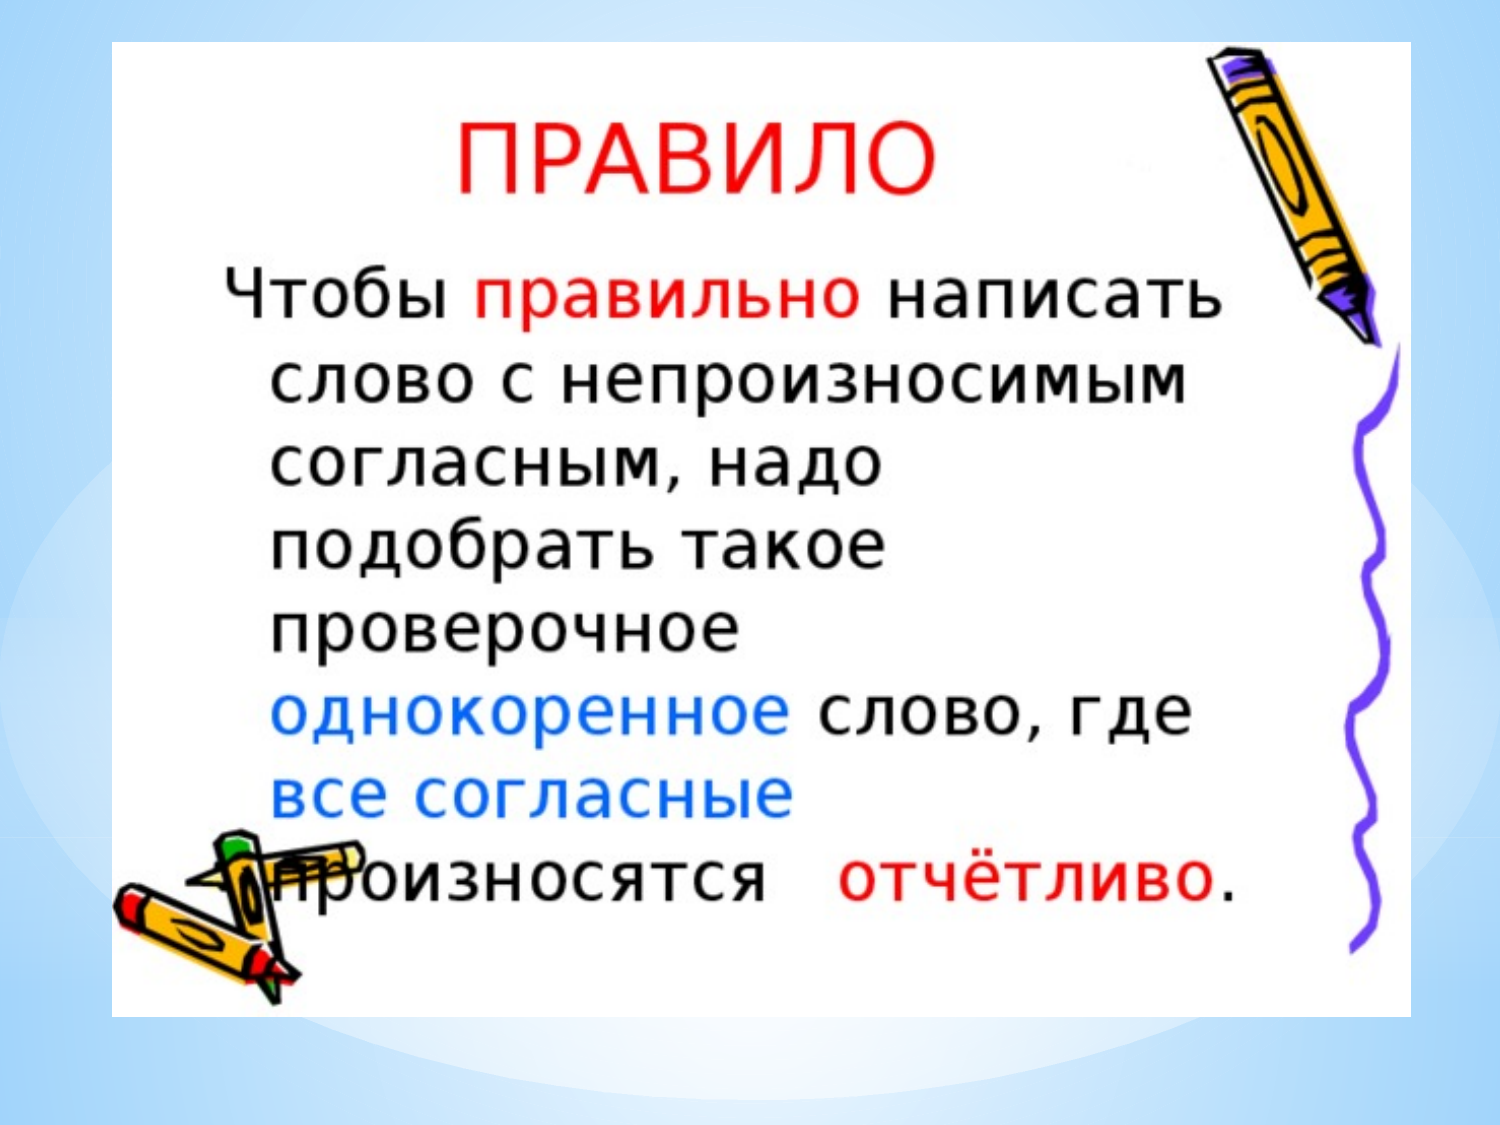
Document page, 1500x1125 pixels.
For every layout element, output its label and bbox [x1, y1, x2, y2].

list [111, 42, 1412, 1017]
